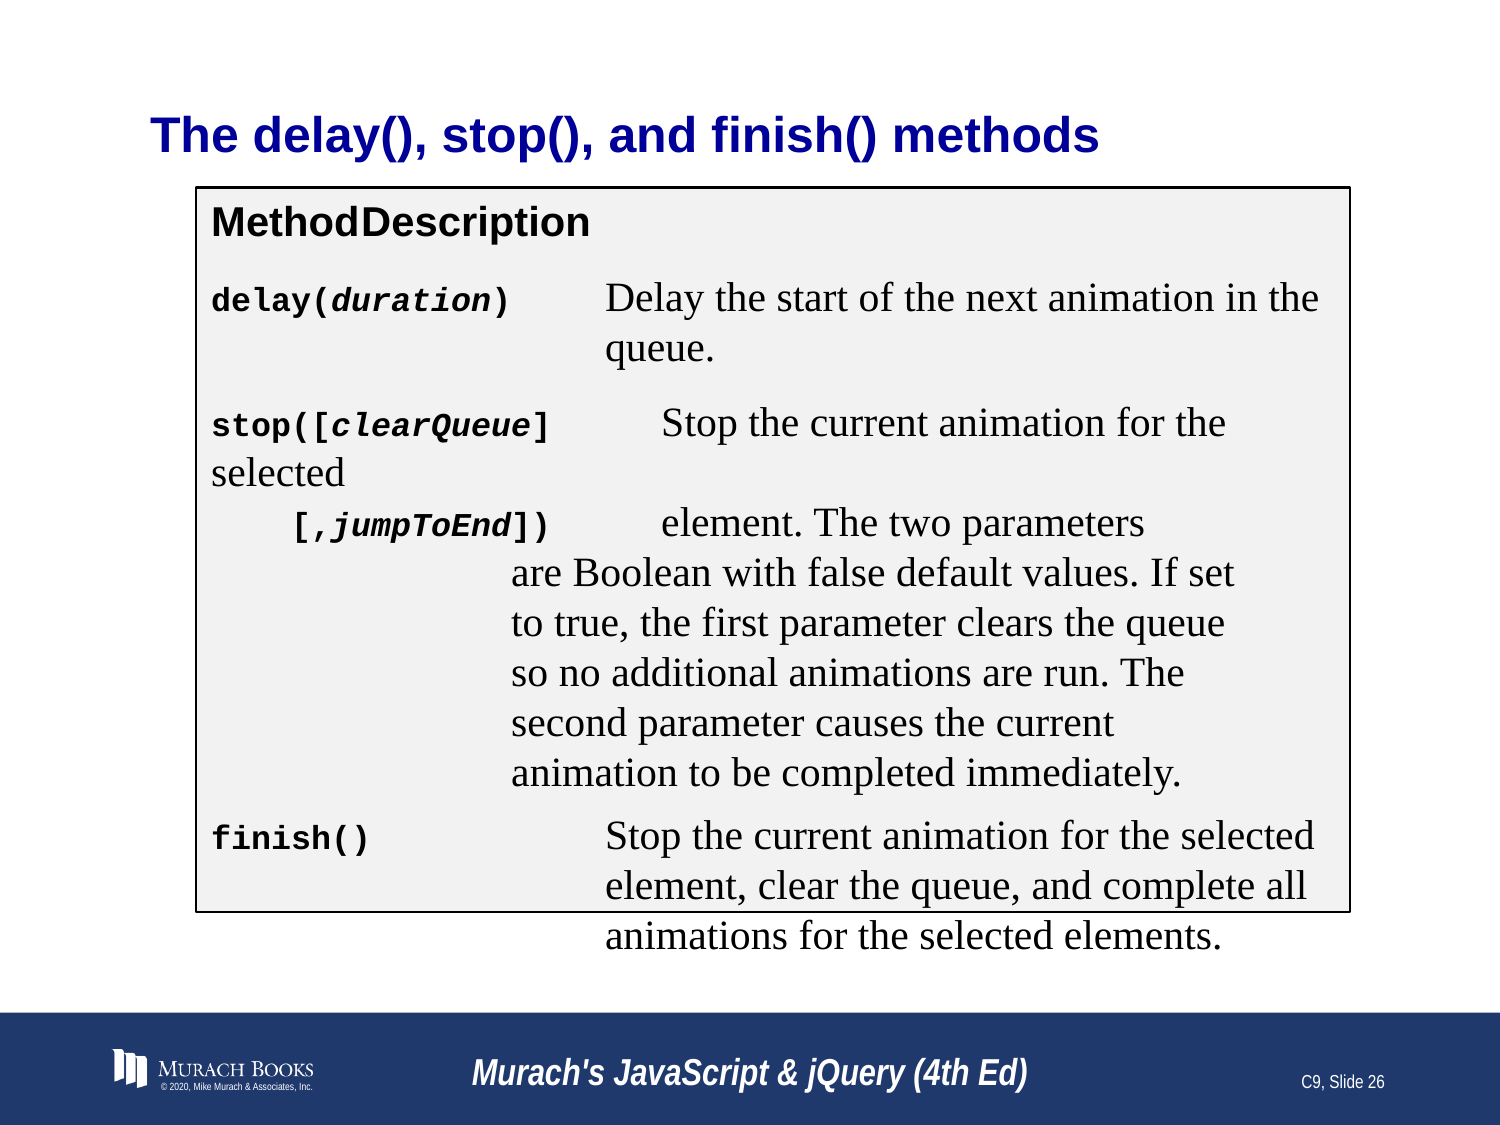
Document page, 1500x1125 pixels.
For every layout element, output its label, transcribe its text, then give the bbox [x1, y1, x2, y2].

slide_number C9, Slide 26 [1087, 1025, 1400, 1100]
slide_number Murach's JavaScript & jQuery (4th Ed) [463, 1025, 1050, 1100]
footer © 2020, Mike Murach & Associates, Inc. [12, 1025, 463, 1100]
title The delay(), stop(), and finish() methods [150, 102, 1350, 164]
list Method Description delay(duration) Delay the start of the next animation in the queue. stop([clearQueue] Stop the current animation for the selected [,jumpToEnd]) element. The two parameters are Boolean with false default values. If set to true, the first parameter clears the queue so no additional animations are run. The second parameter causes the current animation to be completed immediately. finish() Stop the current animation for the selected element, clear the queue, and complete all animations for the selected elements. [194, 185, 1353, 915]
